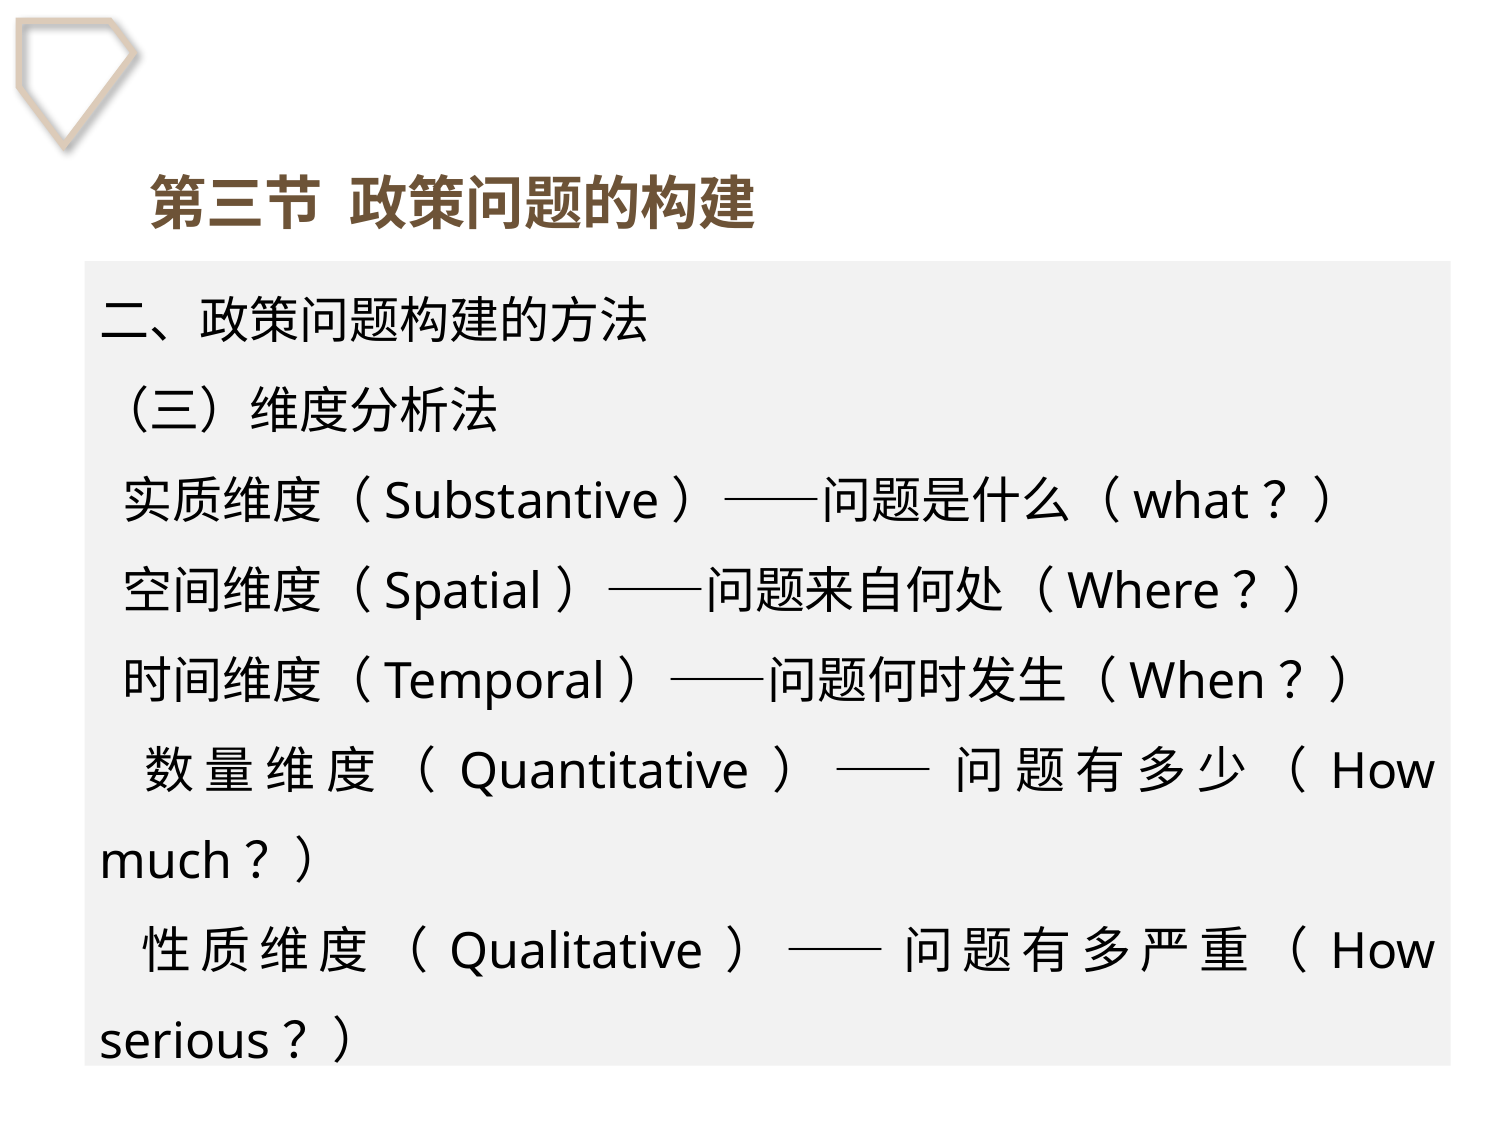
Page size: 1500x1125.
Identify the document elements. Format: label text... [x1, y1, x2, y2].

text_box 二、政策问题构建的方法 （三）维度分析法 实质维度（Substantive）——问题是什么（what？） 空间维度（Spatial）——问题来自何处（Where？） 时间维度（Temporal）——问题何时发生（When？） 数量维度（Quantitative）——问题有多少（How much？） 性质维度（Qualitative）——问题有多严重（How serious？） [84, 260, 1452, 1067]
text_box 第三节 政策问题的构建 [133, 159, 953, 244]
